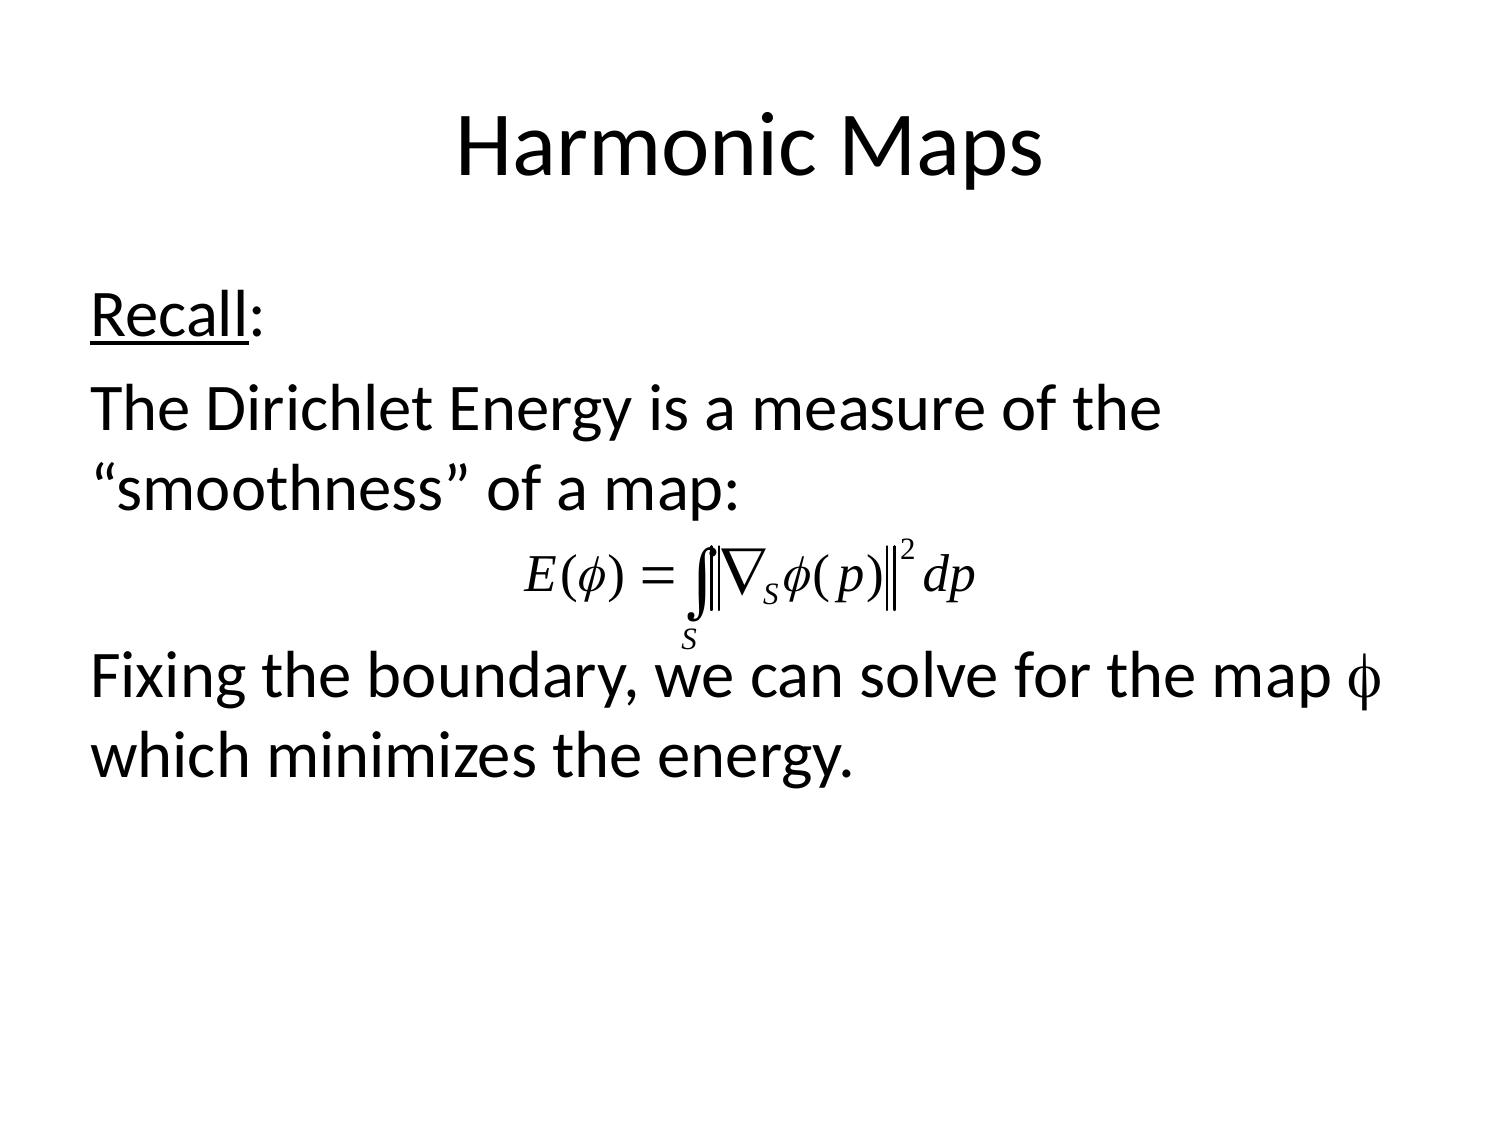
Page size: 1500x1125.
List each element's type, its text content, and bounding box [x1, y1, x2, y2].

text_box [514, 524, 988, 663]
title Harmonic Maps [75, 45, 1425, 233]
list Recall: The Dirichlet Energy is a measure of the “smoothness” of a map: Fixing the boundary, we can solve for the map  which minimizes the energy. [75, 262, 1425, 1125]
